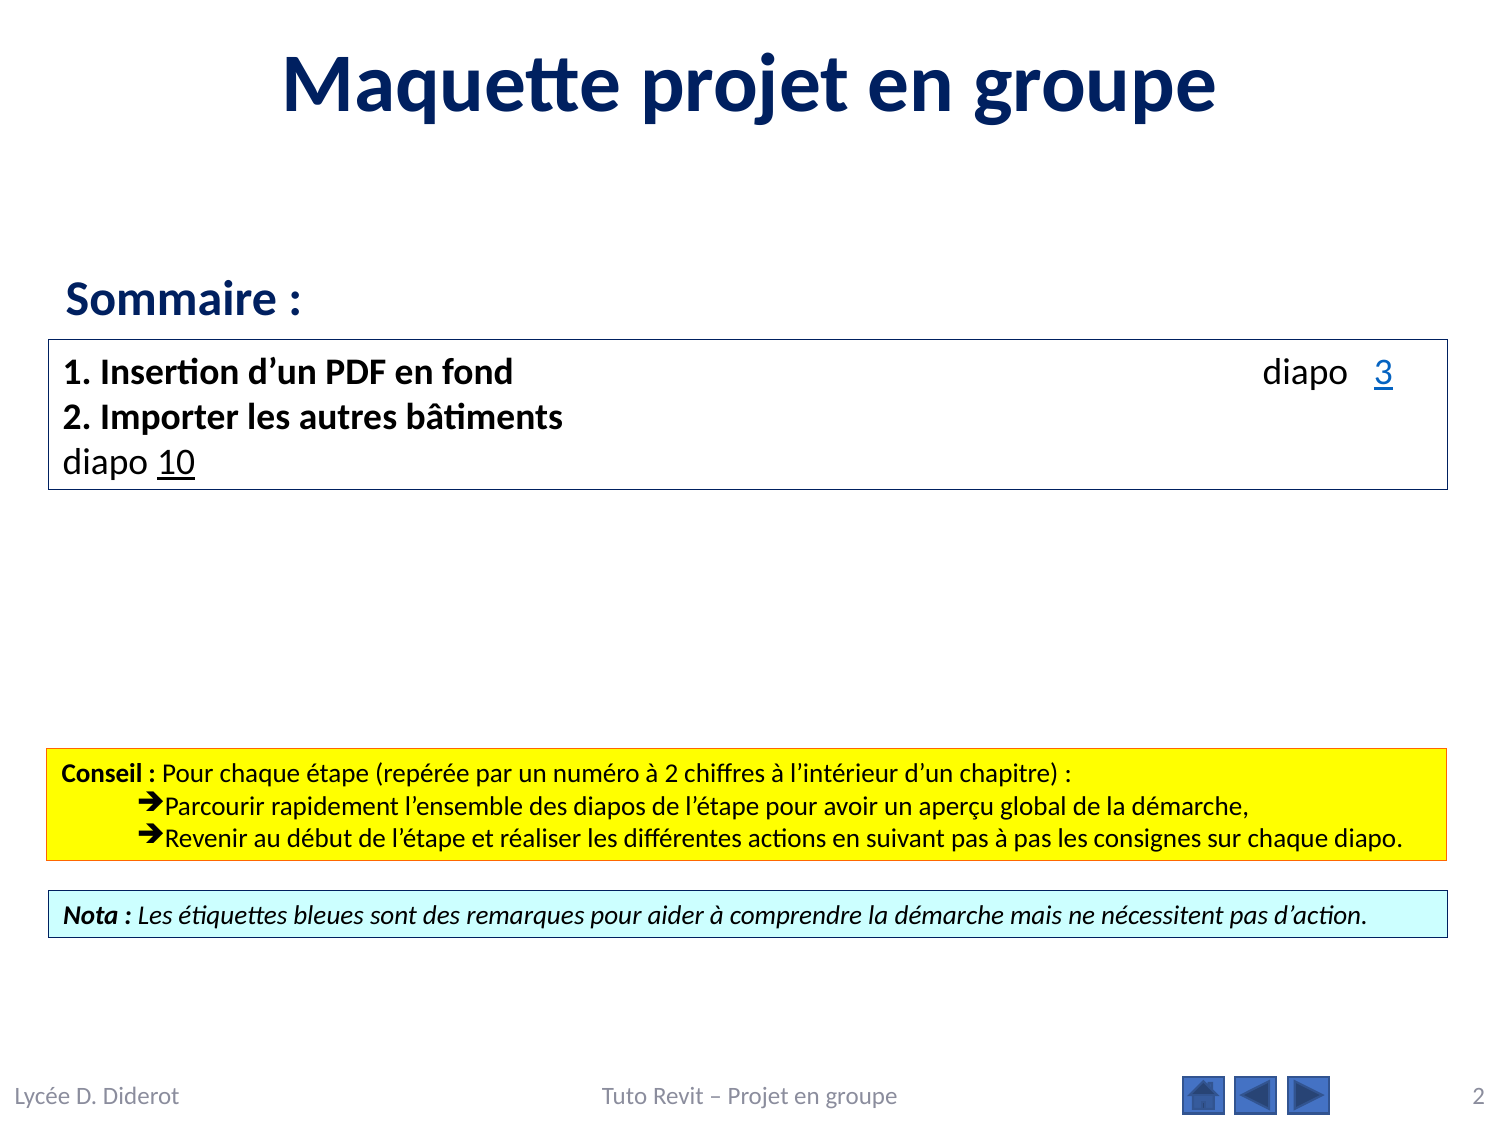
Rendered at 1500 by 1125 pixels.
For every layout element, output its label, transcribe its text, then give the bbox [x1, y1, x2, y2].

slide_number Lycée D. Diderot [0, 1065, 338, 1125]
text_box Maquette projet en groupe [56, 20, 1443, 135]
text_box 1. Insertion d’un PDF en fond diapo 3​ 2. Importer les autres bâtiments diapo 10​ [48, 339, 1448, 490]
text_box Nota : Les étiquettes bleues sont des remarques pour aider à comprendre la démarche mais ne nécessitent pas d’action. [48, 890, 1448, 938]
text_box Conseil : Pour chaque étape (repérée par un numéro à 2 chiffres à l’intérieur d’un chapitre) : Parcourir rapidement l’ensemble des diapos de l’étape pour avoir un aperçu global de la démarche, Revenir au début de l’étape et réaliser les différentes actions en suivant pas à pas les consignes sur chaque diapo. [46, 748, 1447, 861]
slide_number 2 [1162, 1065, 1500, 1125]
footer Tuto Revit – Projet en groupe [496, 1065, 1004, 1125]
text_box Sommaire : [50, 258, 503, 334]
